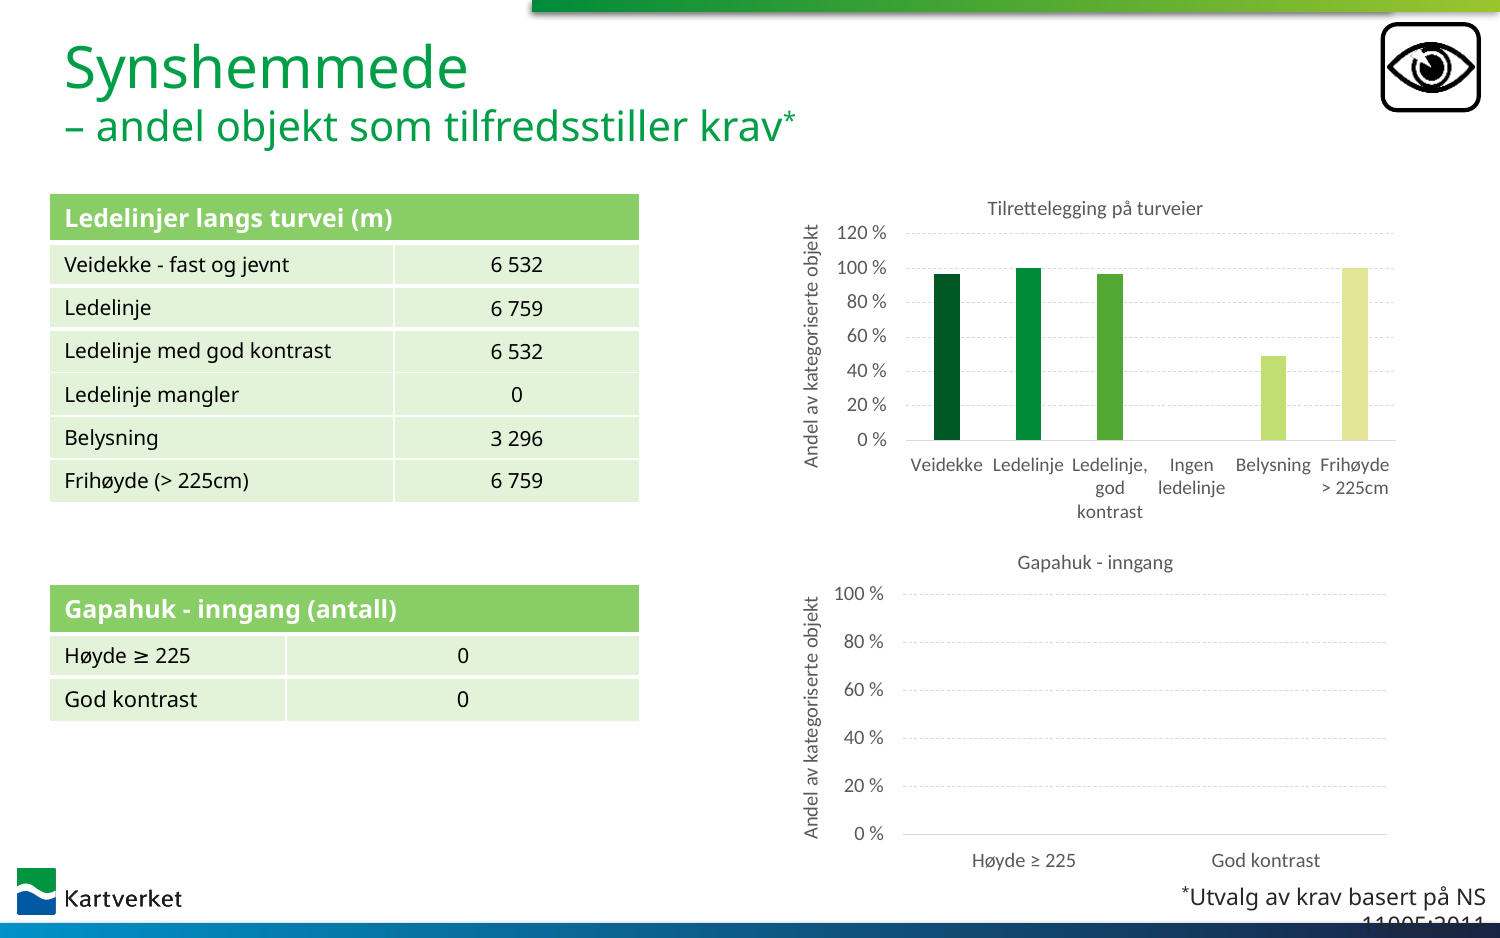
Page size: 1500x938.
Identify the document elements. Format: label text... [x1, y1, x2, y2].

table_cell God kontrast [50, 679, 285, 721]
table_header Ledelinjer langs turvei (m) [50, 194, 639, 240]
table_cell Frihøyde (> 225cm) [50, 460, 393, 502]
table_cell Ledelinje [50, 288, 393, 327]
picture [791, 541, 1400, 880]
table_cell 0 [287, 636, 639, 675]
table_cell 6 759 [395, 288, 639, 327]
table_cell 6 532 [395, 331, 639, 372]
table_cell Belysning [50, 417, 393, 458]
table_cell 3 296 [395, 417, 639, 458]
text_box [1382, 24, 1480, 111]
text_box *Utvalg av krav basert på NS 11005:2011 [1068, 873, 1500, 938]
table_cell 6 759 [395, 460, 639, 502]
table_cell Ledelinje med god kontrast [50, 331, 393, 372]
picture [791, 187, 1400, 526]
table_cell 6 532 [395, 245, 639, 284]
text_box Synshemmede – andel objekt som tilfredsstiller krav* [49, 24, 1431, 158]
table_header Gapahuk - inngang (antall) [50, 585, 639, 632]
table_cell Veidekke - fast og jevnt [50, 245, 393, 284]
table_cell Høyde ≥ 225 [50, 636, 285, 675]
table_cell 0 [395, 373, 639, 415]
table_cell Ledelinje mangler [50, 373, 393, 415]
table_cell 0 [287, 679, 639, 721]
